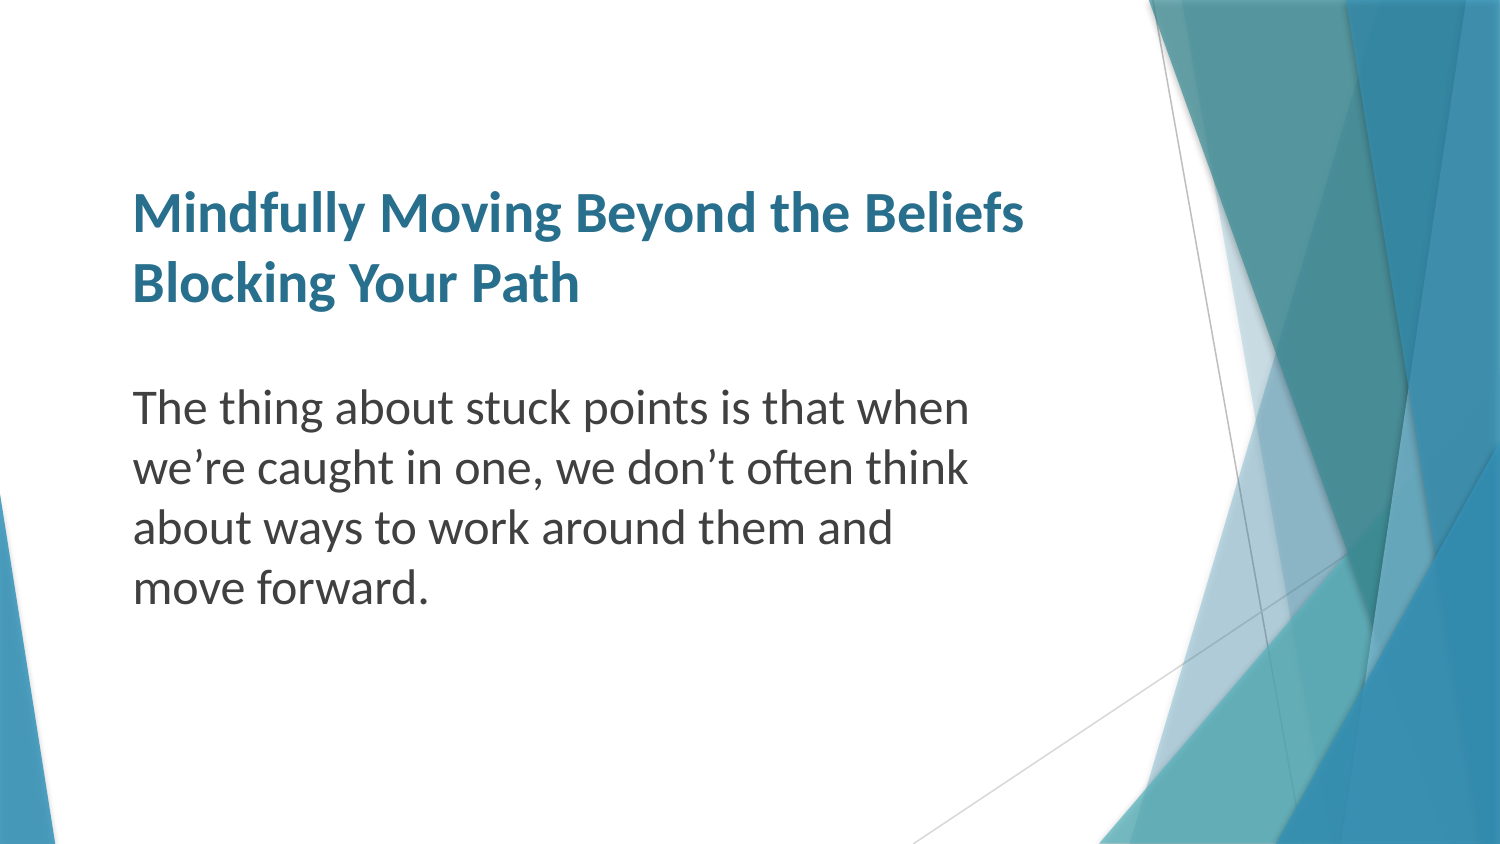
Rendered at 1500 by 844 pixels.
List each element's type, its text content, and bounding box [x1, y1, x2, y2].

list The thing about stuck points is that when we’re caught in one, we don’t often think about ways to work around them and move forward. [117, 367, 1010, 647]
title Mindfully Moving Beyond the Beliefs Blocking Your Path [117, 166, 1176, 325]
